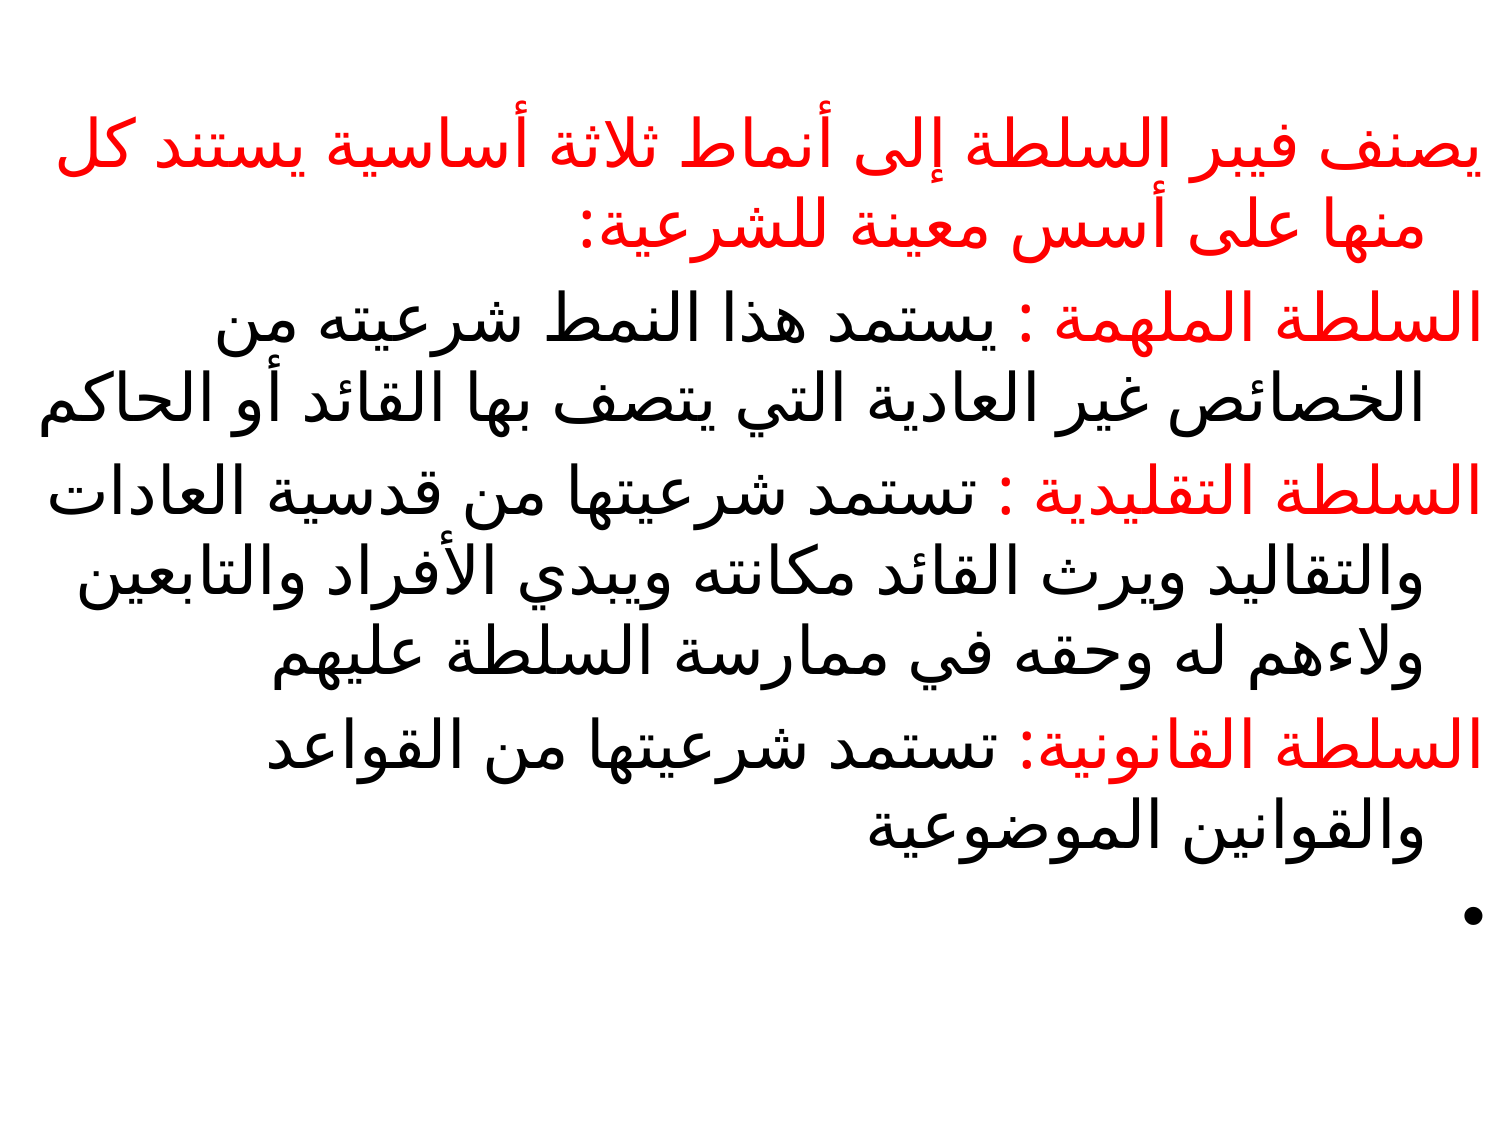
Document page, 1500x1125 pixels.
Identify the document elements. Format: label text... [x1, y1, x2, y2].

list يصنف فيبر السلطة إلى أنماط ثلاثة أساسية يستند كل منها على أسس معينة للشرعية: السلطة الملهمة : يستمد هذا النمط شرعيته من الخصائص غير العادية التي يتصف بها القائد أو الحاكم السلطة التقليدية : تستمد شرعيتها من قدسية العادات والتقاليد ويرث القائد مكانته ويبدي الأفراد والتابعين ولاءهم له وحقه في ممارسة السلطة عليهم السلطة القانونية: تستمد شرعيتها من القواعد والقوانين الموضوعية [0, 0, 1500, 1125]
